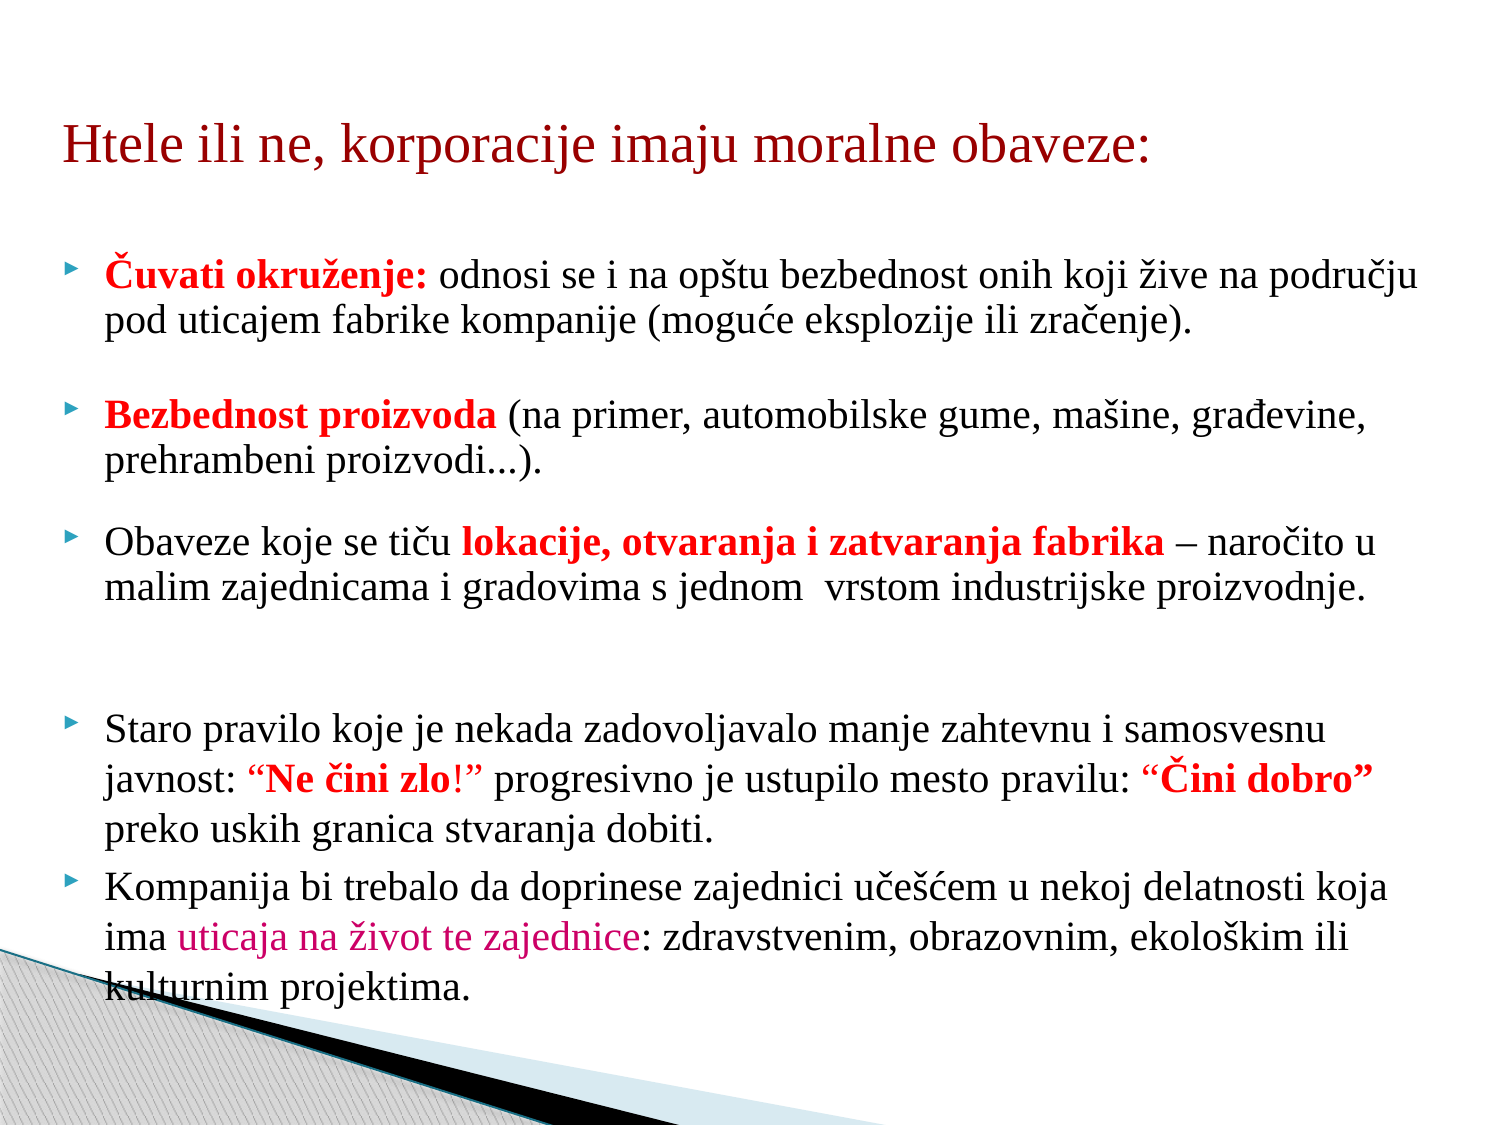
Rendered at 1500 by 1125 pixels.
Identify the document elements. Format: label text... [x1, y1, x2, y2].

list Htele ili ne, korporacije imaju moralne obaveze: Čuvati okruženje: odnosi se i na opštu bezbednost onih koji žive na području pod uticajem fabrike kompanije (moguće eksplozije ili zračenje). Bezbednost proizvoda (na primer, automobilske gume, mašine, građevine, prehrambeni proizvodi...). Obaveze koje se tiču lokacije, otvaranja i zatvaranja fabrika – naročito u malim zajednicama i gradovima s jednom vrstom industrijske proizvodnje. Staro pravilo koje je nekada zadovoljavalo manje zahtevnu i samosvesnu javnost: “Ne čini zlo!” progresivno je ustupilo mesto pravilu: “Čini dobro” preko uskih granica stvaranja dobiti. Kompanija bi trebalo da doprinese zajednici učešćem u nekoj delatnosti koja ima uticaja na život te zajednice: zdravstvenim, obrazovnim, ekološkim ili kulturnim projektima. [29, 30, 1471, 1083]
